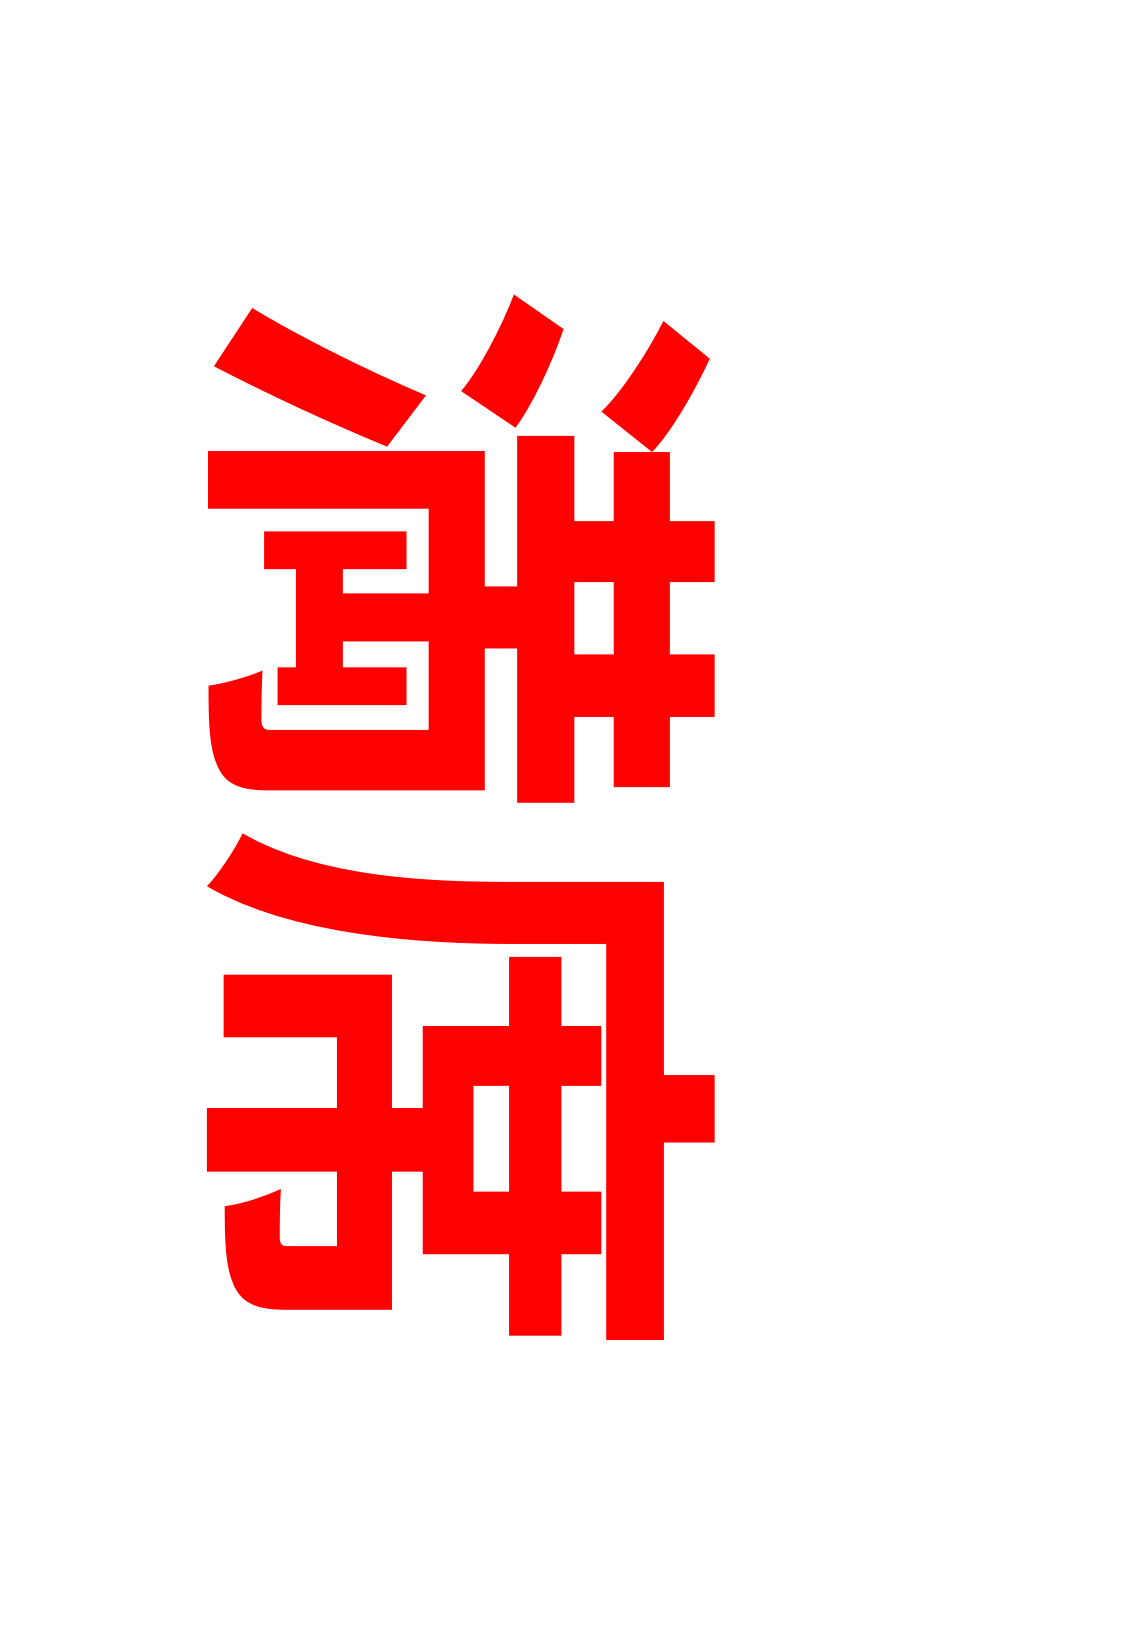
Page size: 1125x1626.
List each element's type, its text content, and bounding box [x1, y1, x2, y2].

text_box 満席 [141, 29, 826, 1614]
